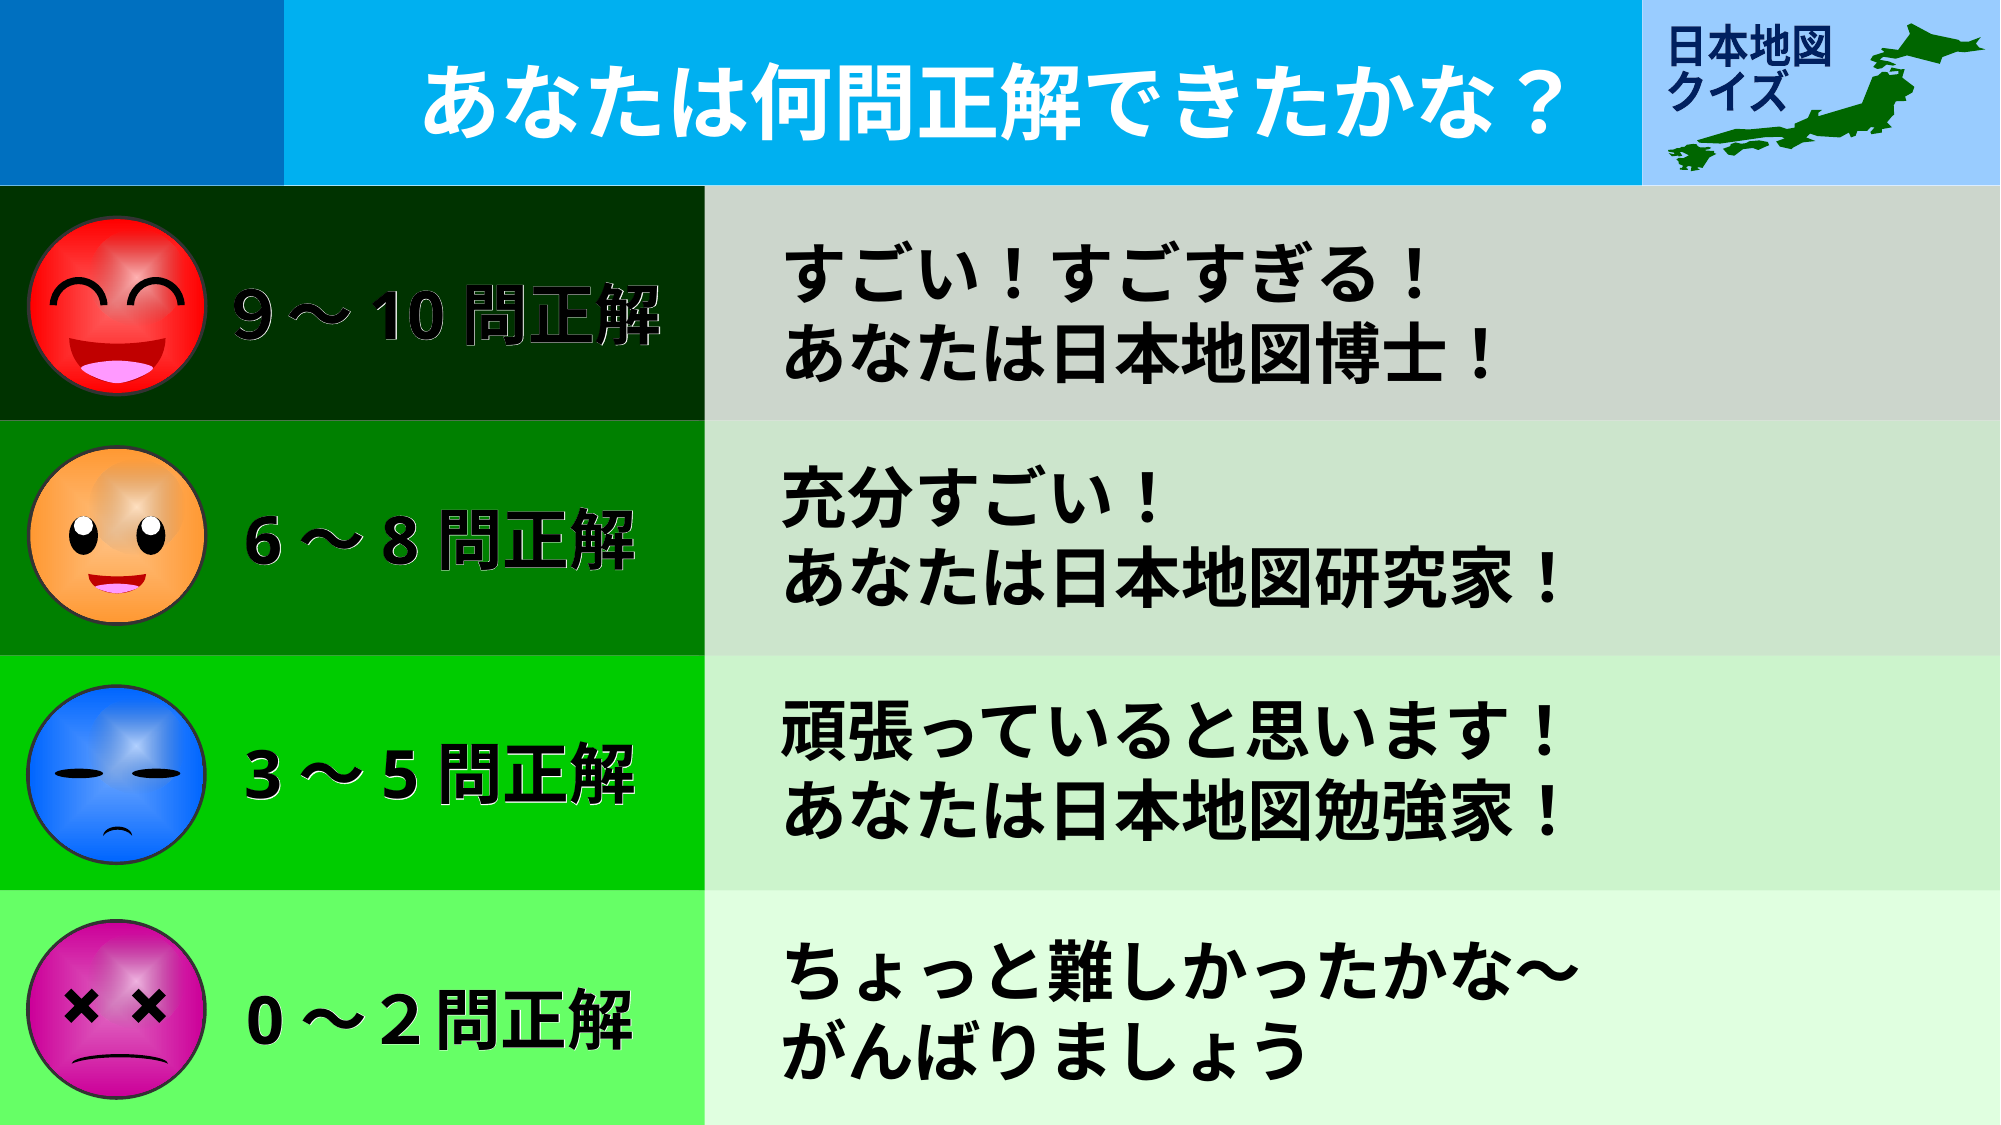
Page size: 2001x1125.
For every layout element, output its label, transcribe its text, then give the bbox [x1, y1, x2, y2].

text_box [25, 918, 207, 1101]
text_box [26, 444, 208, 627]
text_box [25, 684, 207, 866]
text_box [26, 215, 208, 397]
text_box あなたは何問正解できたかな？ [402, 43, 1598, 158]
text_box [698, 185, 2000, 1125]
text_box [0, 185, 697, 1125]
